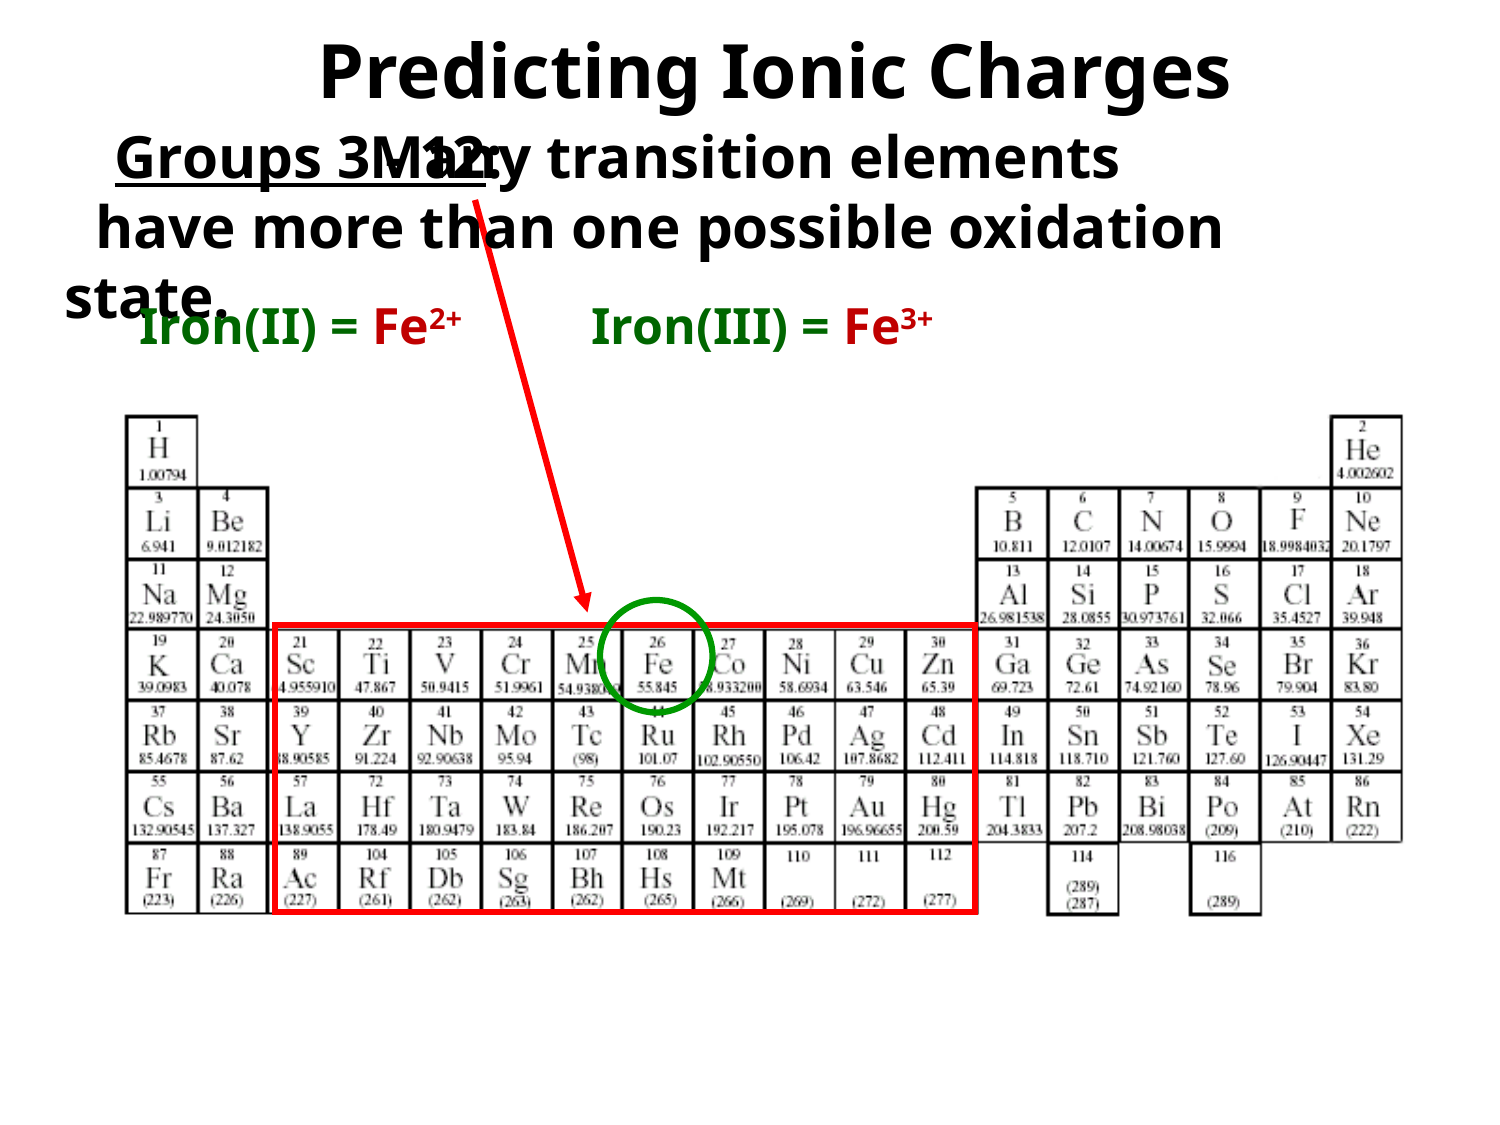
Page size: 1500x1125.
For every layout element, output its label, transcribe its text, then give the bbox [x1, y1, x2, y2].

text_box Iron(III) = Fe3+ [576, 287, 949, 363]
picture [99, 387, 1436, 943]
text_box Many transition elements have more than one possible oxidation state. [49, 112, 1413, 338]
text_box Iron(II) = Fe2+ [124, 287, 478, 363]
title Predicting Ionic Charges [137, 12, 1413, 112]
